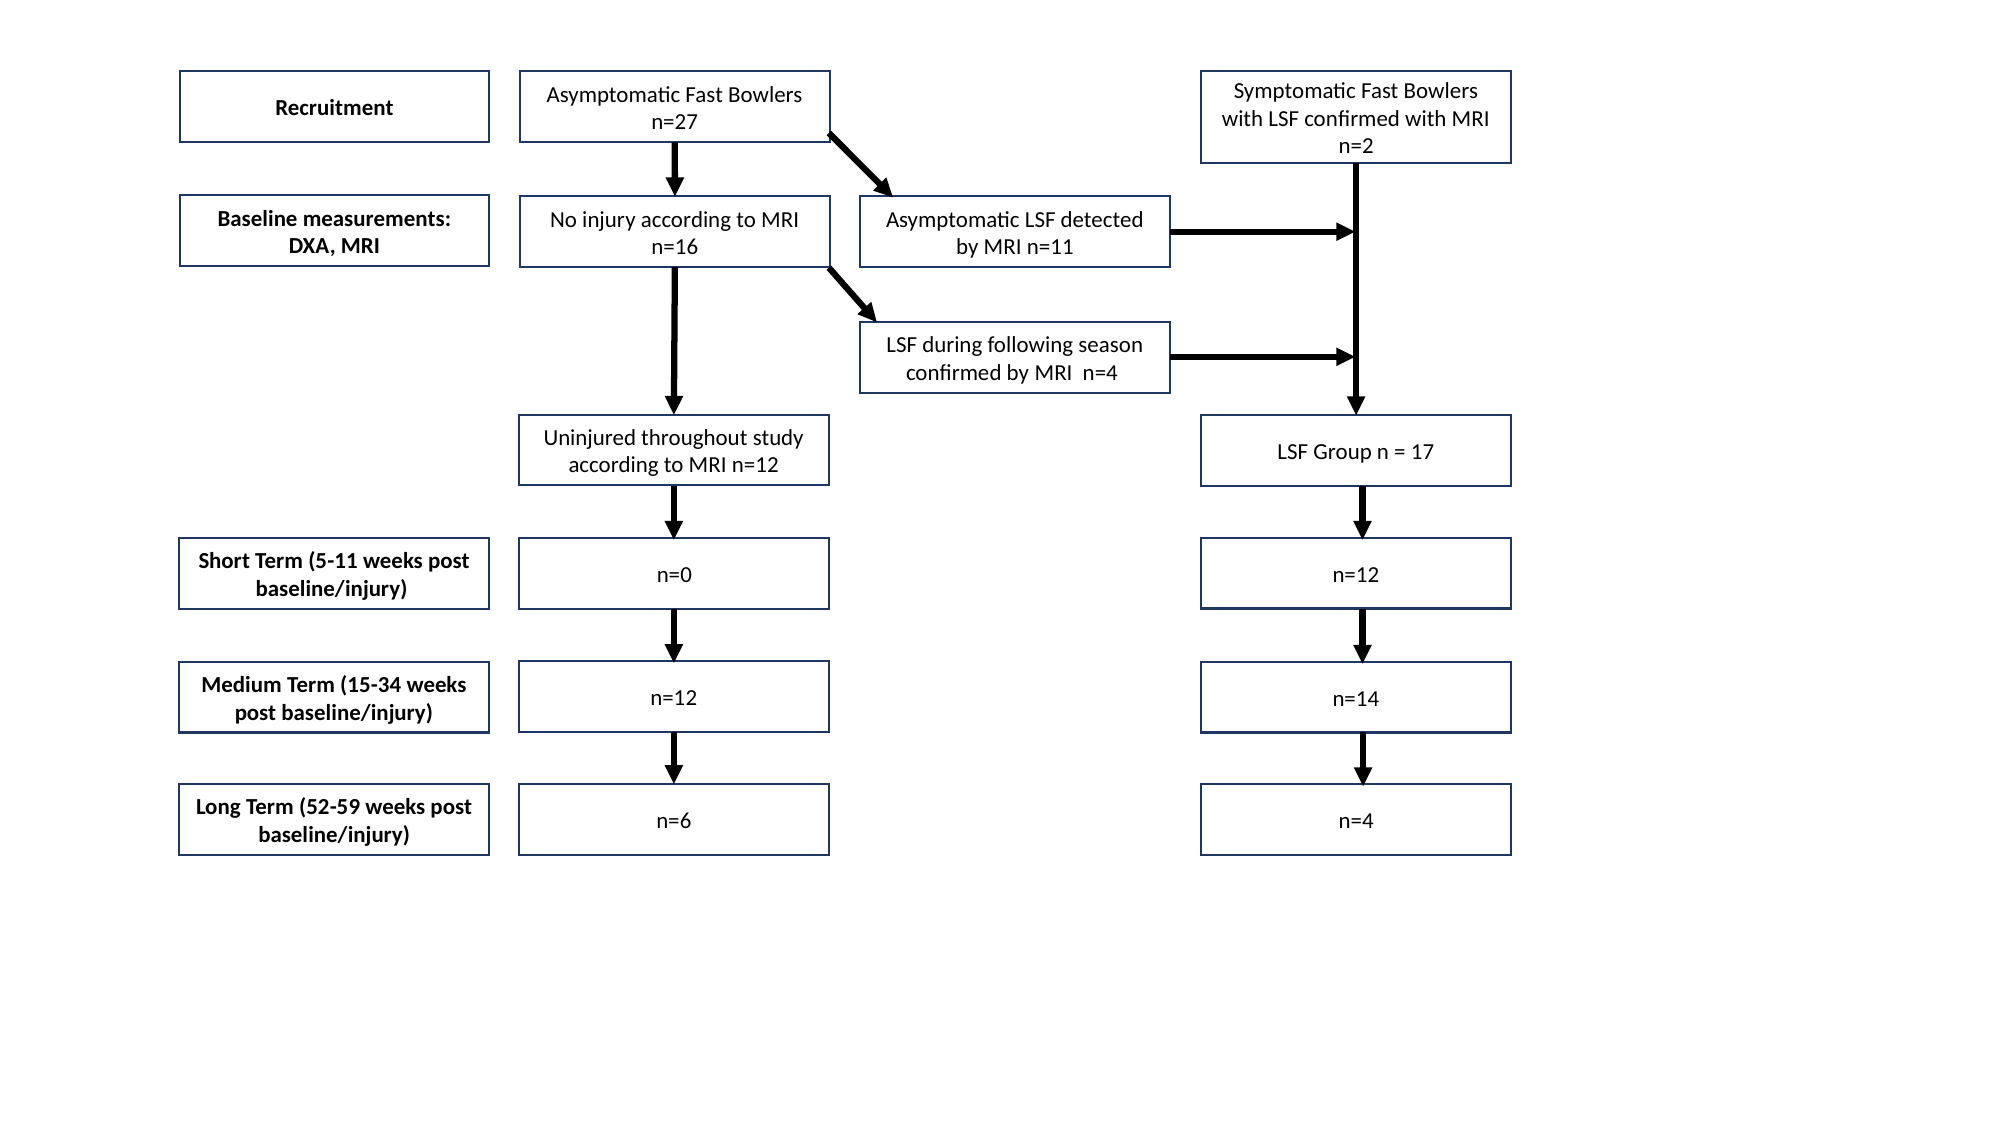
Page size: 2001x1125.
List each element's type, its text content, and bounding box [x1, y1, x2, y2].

text_box Recruitment [179, 70, 490, 142]
text_box Asymptomatic Fast Bowlers n=27 [519, 71, 830, 143]
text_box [828, 267, 877, 323]
text_box n=0 [519, 537, 830, 609]
text_box n=6 [518, 783, 829, 855]
text_box Long Term (52-59 weeks post baseline/injury) [179, 783, 490, 855]
text_box n=12 [1201, 537, 1512, 609]
text_box Baseline measurements: DXA, MRI [179, 195, 490, 266]
text_box Uninjured throughout study according to MRI n=12 [518, 414, 829, 486]
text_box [828, 132, 893, 198]
text_box LSF Group n = 17 [1201, 415, 1512, 486]
text_box n=14 [1201, 661, 1512, 733]
text_box Short Term (5-11 weeks post baseline/injury) [179, 537, 490, 609]
text_box [1465, 60, 1497, 121]
text_box n=4 [1201, 783, 1512, 855]
text_box Asymptomatic LSF detected by MRI n=11 [859, 196, 1170, 267]
text_box No injury according to MRI n=16 [519, 196, 830, 267]
text_box LSF during following season confirmed by MRI n=4 [859, 322, 1170, 393]
text_box n=12 [518, 661, 829, 732]
text_box Medium Term (15-34 weeks post baseline/injury) [179, 661, 490, 733]
text_box Symptomatic Fast Bowlers with LSF confirmed with MRI n=2 [1201, 71, 1512, 163]
